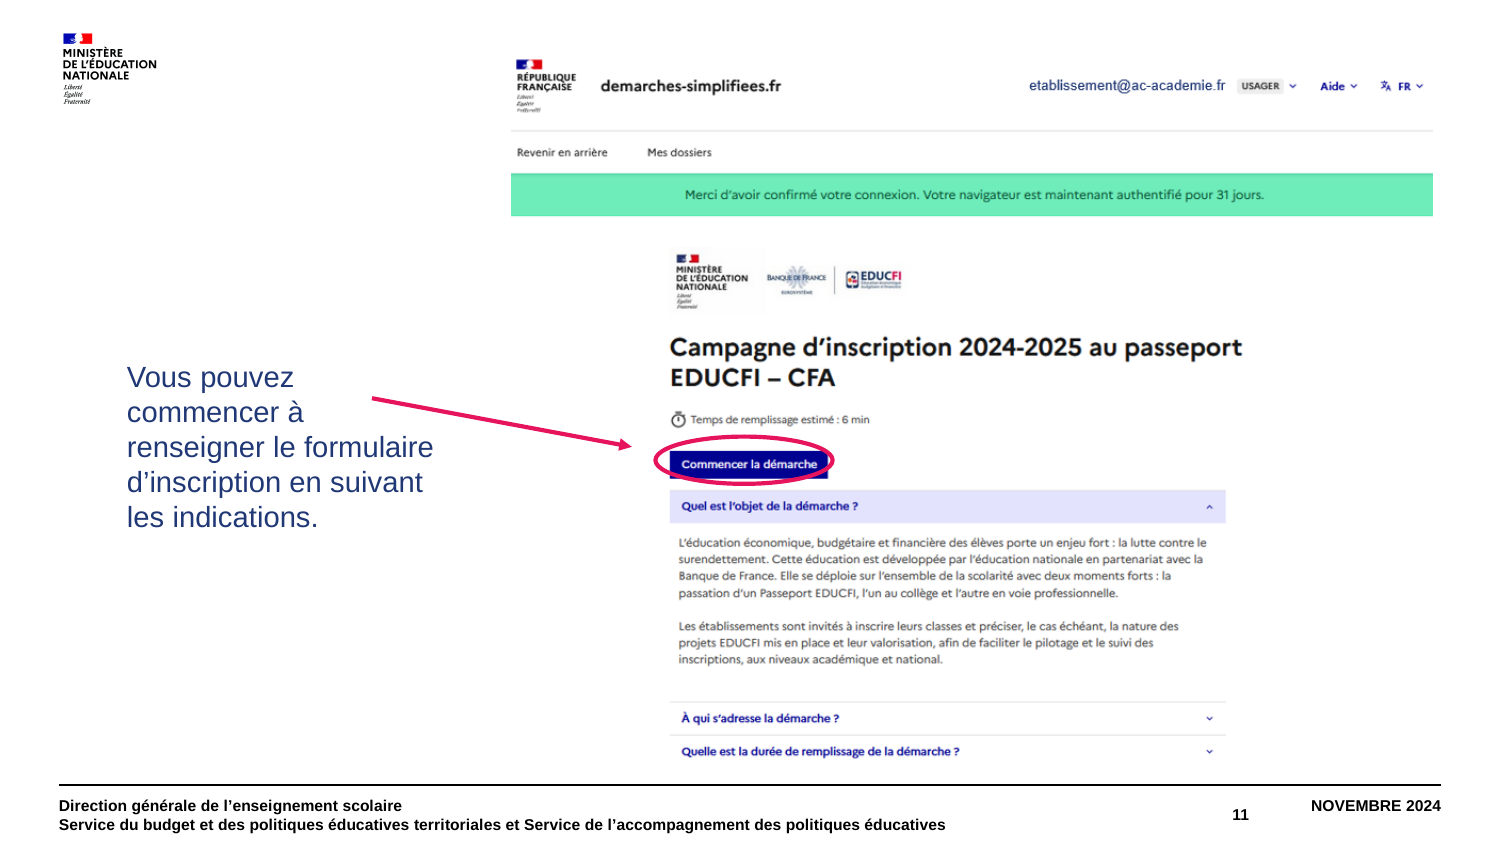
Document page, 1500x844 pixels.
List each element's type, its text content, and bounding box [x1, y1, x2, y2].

text_box Vous pouvez commencer à renseigner le formulaire d’inscription en suivant les indications. [112, 350, 455, 541]
picture [511, 55, 1434, 767]
footer Direction générale de l’enseignement scolaire Service du budget et des politiques éducatives territoriales et Service de l’accompagnement des politiques éducatives [59, 784, 1028, 844]
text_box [371, 397, 632, 448]
picture [53, 23, 178, 114]
slide_number NOVEMBRE 2024 [1249, 784, 1441, 844]
slide_number 11 [1028, 784, 1249, 844]
